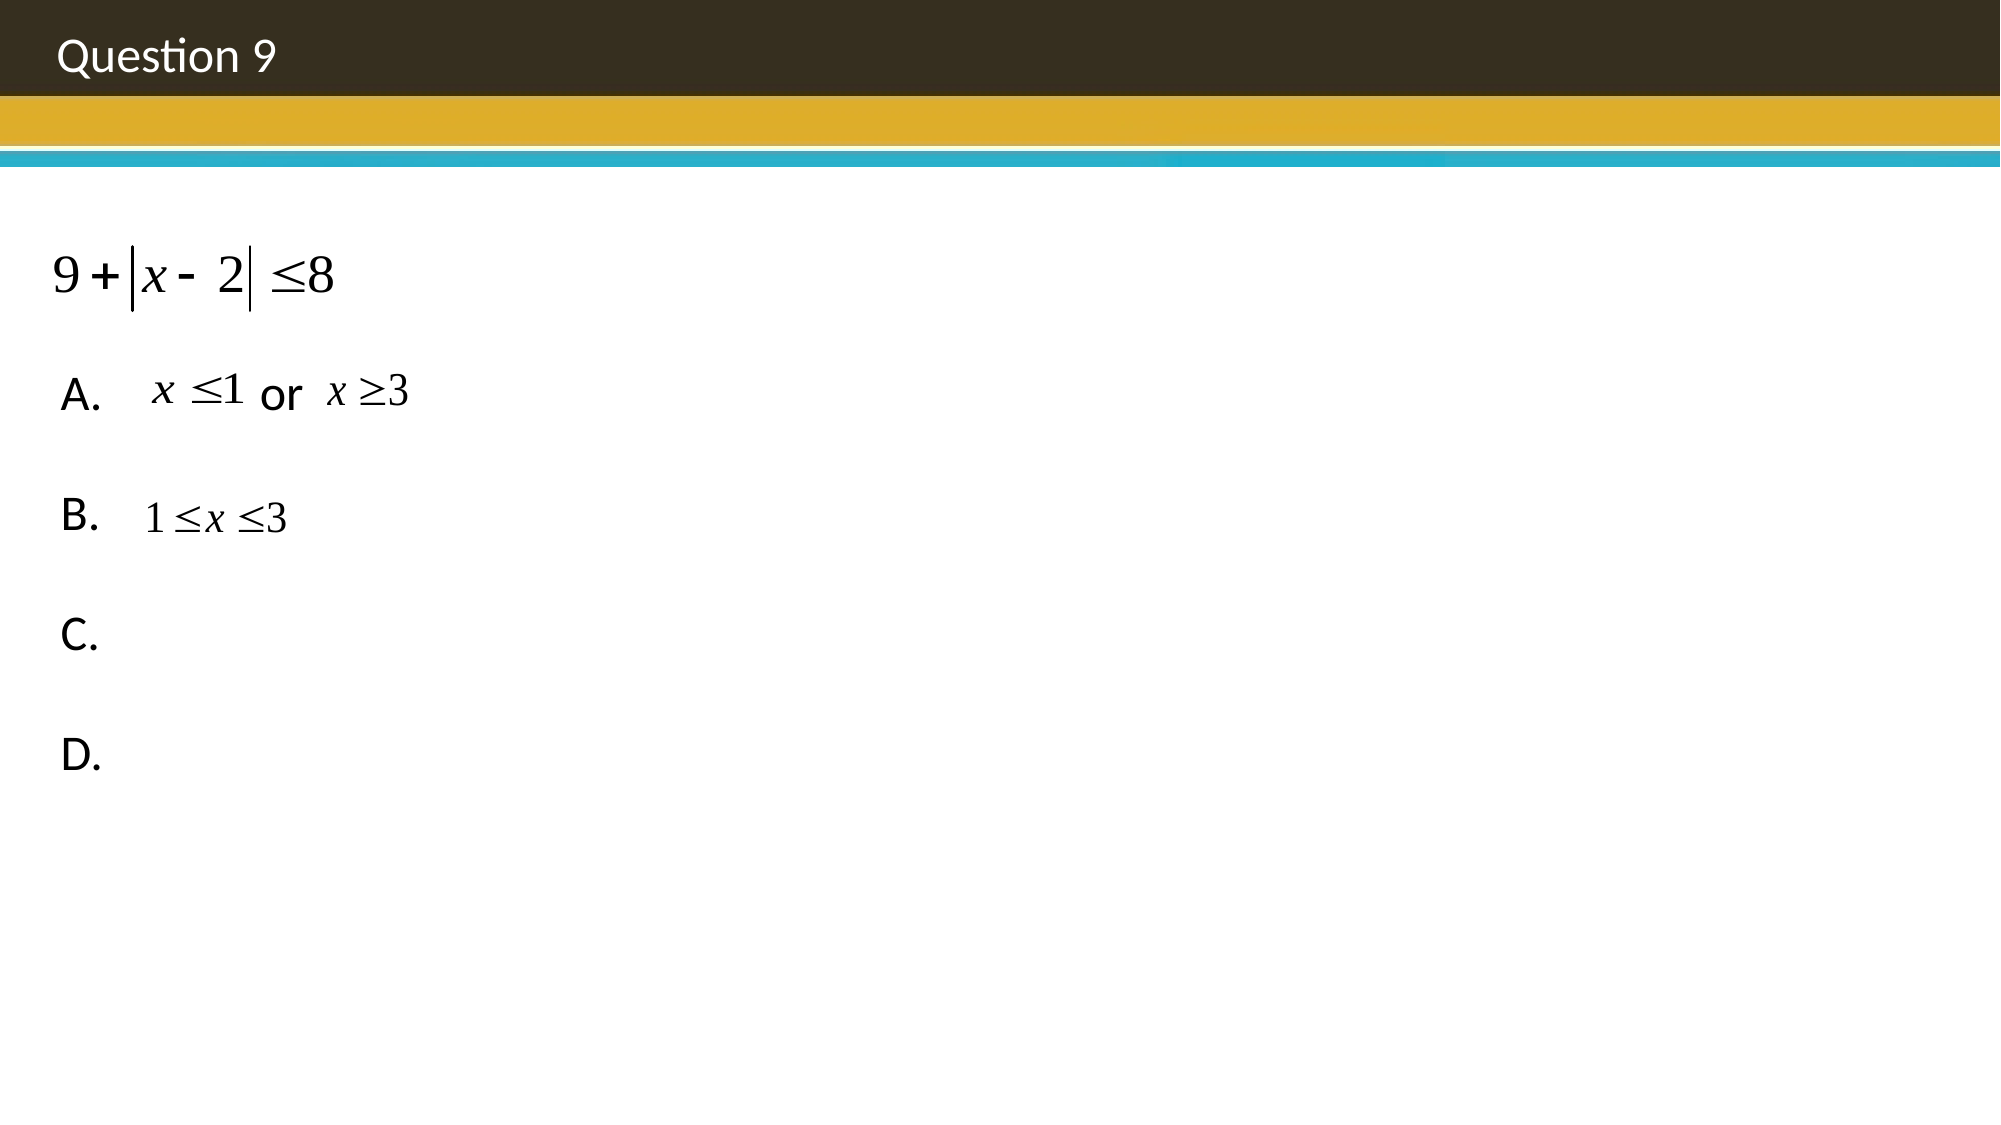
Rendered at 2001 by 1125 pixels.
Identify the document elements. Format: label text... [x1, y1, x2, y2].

text_box Question 9 [41, 14, 293, 90]
picture [0, 0, 2000, 167]
picture [319, 362, 415, 418]
picture [45, 233, 345, 324]
picture [142, 362, 249, 415]
picture [142, 490, 295, 544]
